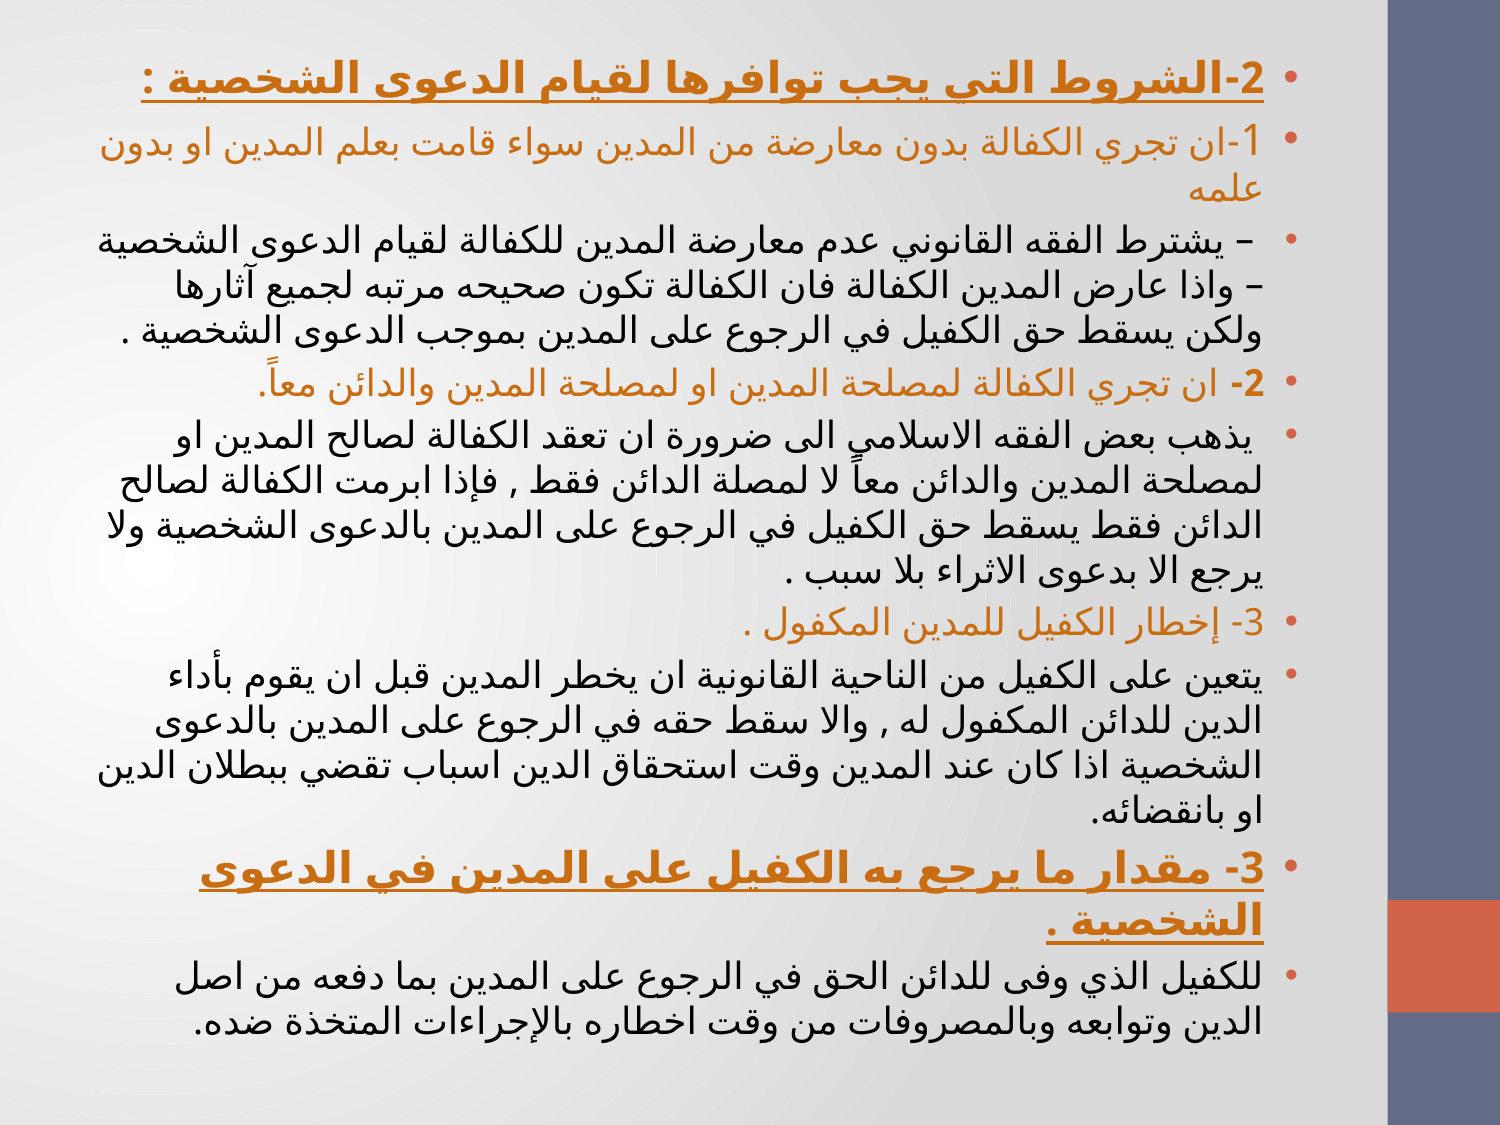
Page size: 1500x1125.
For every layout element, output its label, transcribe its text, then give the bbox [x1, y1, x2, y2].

list 2-الشروط التي يجب توافرها لقيام الدعوى الشخصية : 1-ان تجري الكفالة بدون معارضة من المدين سواء قامت بعلم المدين او بدون علمه – يشترط الفقه القانوني عدم معارضة المدين للكفالة لقيام الدعوى الشخصية – واذا عارض المدين الكفالة فان الكفالة تكون صحيحه مرتبه لجميع آثارها ولكن يسقط حق الكفيل في الرجوع على المدين بموجب الدعوى الشخصية . 2- ان تجري الكفالة لمصلحة المدين او لمصلحة المدين والدائن معاً. يذهب بعض الفقه الاسلامي الى ضرورة ان تعقد الكفالة لصالح المدين او لمصلحة المدين والدائن معاً لا لمصلة الدائن فقط , فإذا ابرمت الكفالة لصالح الدائن فقط يسقط حق الكفيل في الرجوع على المدين بالدعوى الشخصية ولا يرجع الا بدعوى الاثراء بلا سبب . 3- إخطار الكفيل للمدين المكفول . يتعين على الكفيل من الناحية القانونية ان يخطر المدين قبل ان يقوم بأداء الدين للدائن المكفول له , والا سقط حقه في الرجوع على المدين بالدعوى الشخصية اذا كان عند المدين وقت استحقاق الدين اسباب تقضي ببطلان الدين او بانقضائه. 3- مقدار ما يرجع به الكفيل على المدين في الدعوى الشخصية . للكفيل الذي وفى للدائن الحق في الرجوع على المدين بما دفعه من اصل الدين وتوابعه وبالمصروفات من وقت اخطاره بالإجراءات المتخذة ضده. [75, 42, 1325, 1050]
